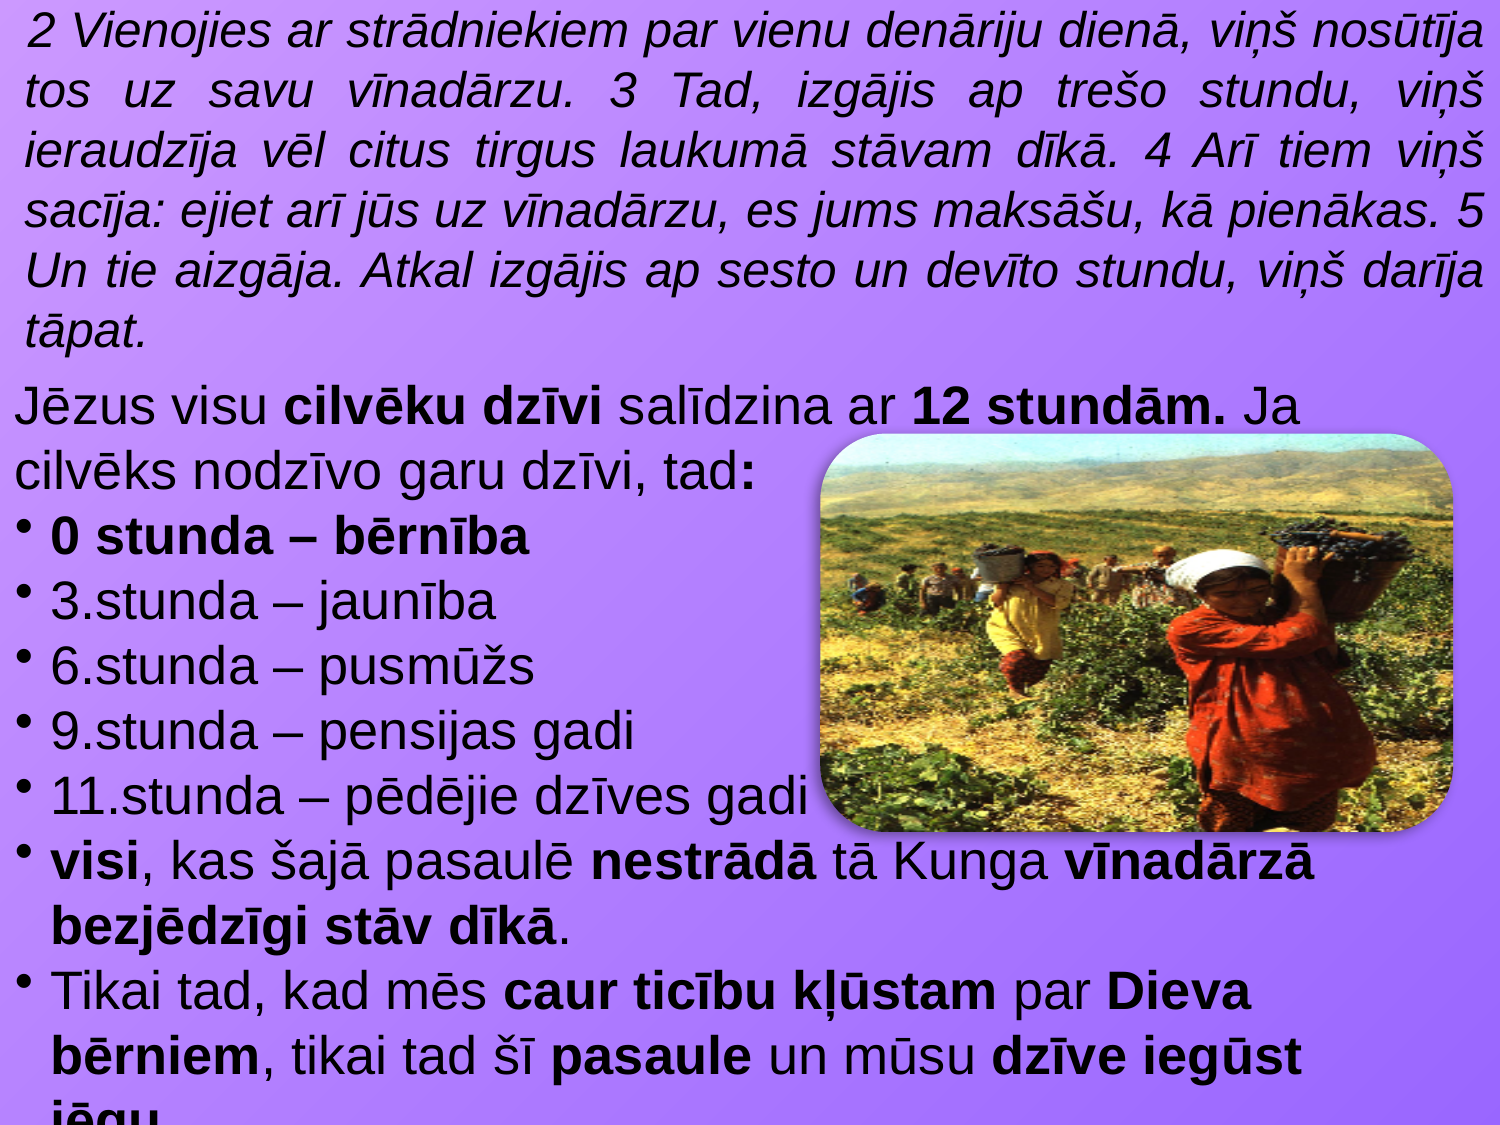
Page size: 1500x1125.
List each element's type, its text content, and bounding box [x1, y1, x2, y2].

text_box Jēzus visu cilvēku dzīvi salīdzina ar 12 stundām. Ja cilvēks nodzīvo garu dzīvi, tad: 0 stunda – bērnība 3.stunda – jaunība 6.stunda – pusmūžs 9.stunda – pensijas gadi 11.stunda – pēdējie dzīves gadi visi, kas šajā pasaulē nestrādā tā Kunga vīnadārzā bezjēdzīgi stāv dīkā. Tikai tad, kad mēs caur ticību kļūstam par Dieva bērniem, tikai tad šī pasaule un mūsu dzīve iegūst jēgu [0, 363, 1430, 1125]
list 2 Vienojies ar strādniekiem par vienu denāriju dienā, viņš nosūtīja tos uz savu vīnadārzu. 3 Tad, izgājis ap trešo stundu, viņš ieraudzīja vēl citus tirgus laukumā stāvam dīkā. 4 Arī tiem viņš sacīja: ejiet arī jūs uz vīnadārzu, es jums maksāšu, kā pienākas. 5 Un tie aizgāja. Atkal izgājis ap sesto un devīto stundu, viņš darīja tāpat. [0, 0, 1500, 352]
picture [820, 433, 1454, 833]
